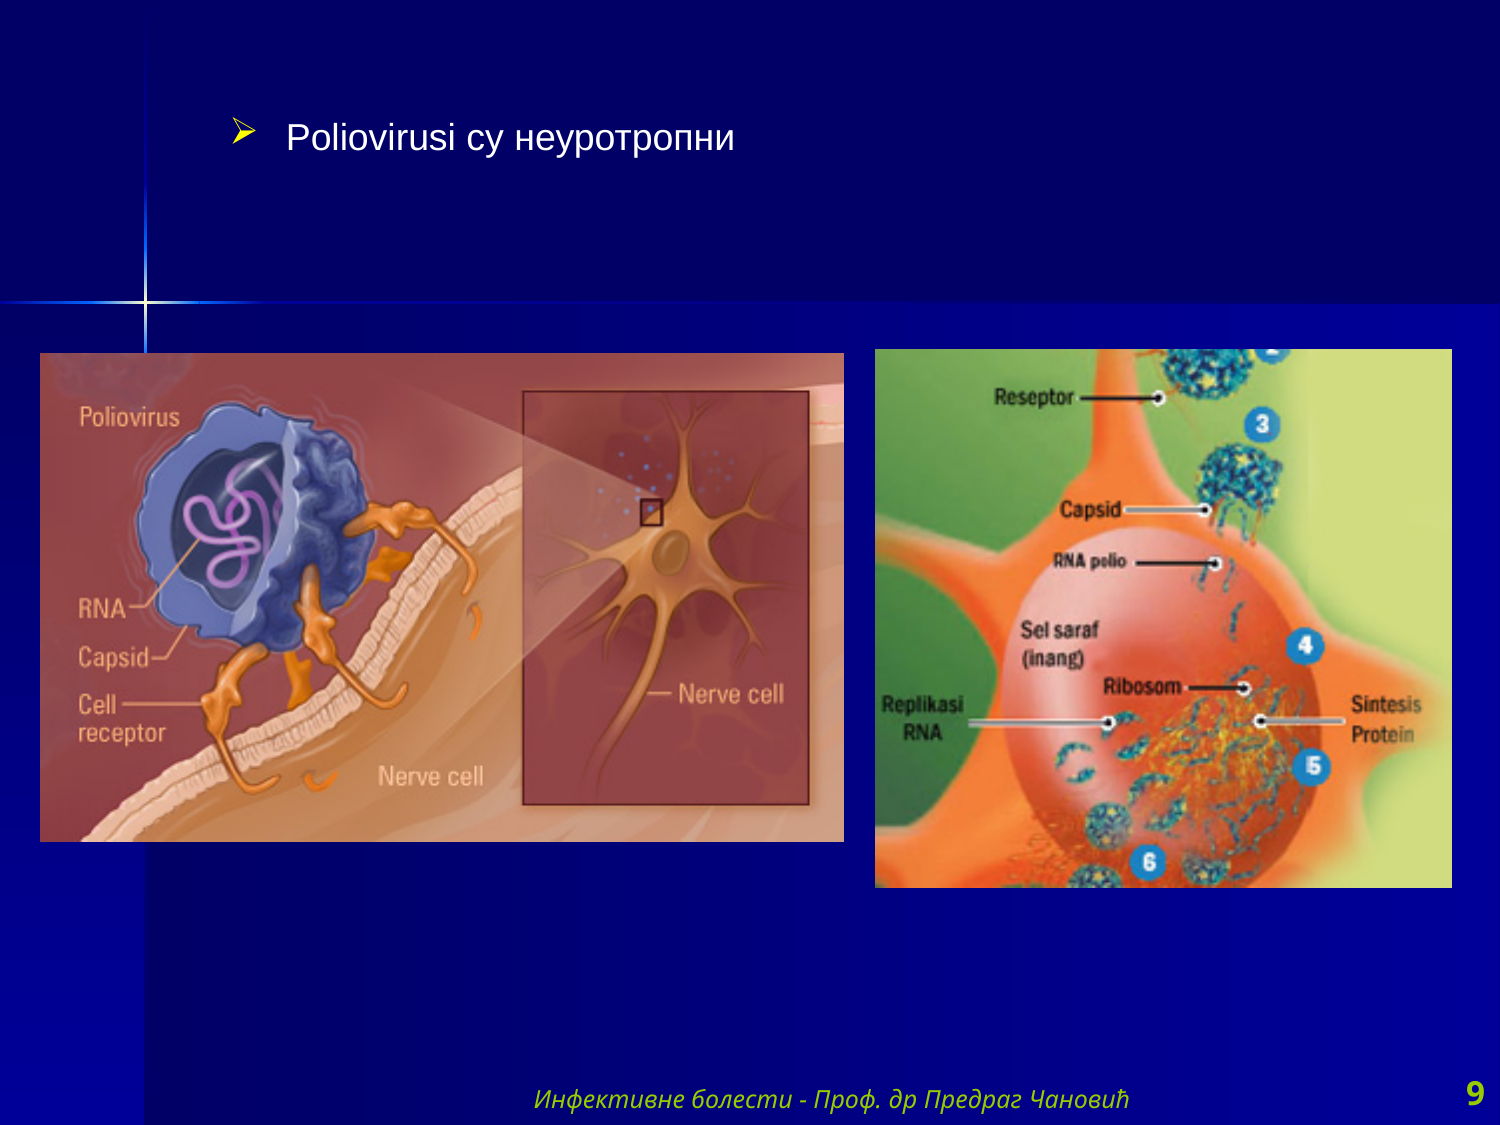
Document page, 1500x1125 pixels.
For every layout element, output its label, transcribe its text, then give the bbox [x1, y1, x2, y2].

picture [39, 353, 844, 843]
text_box Poliovirusi су неуротропни [214, 105, 751, 166]
footer Инфективне болести - Проф. др Предраг Чановић [430, 1049, 1235, 1125]
picture [875, 349, 1452, 889]
slide_number 9 [1345, 1049, 1500, 1125]
